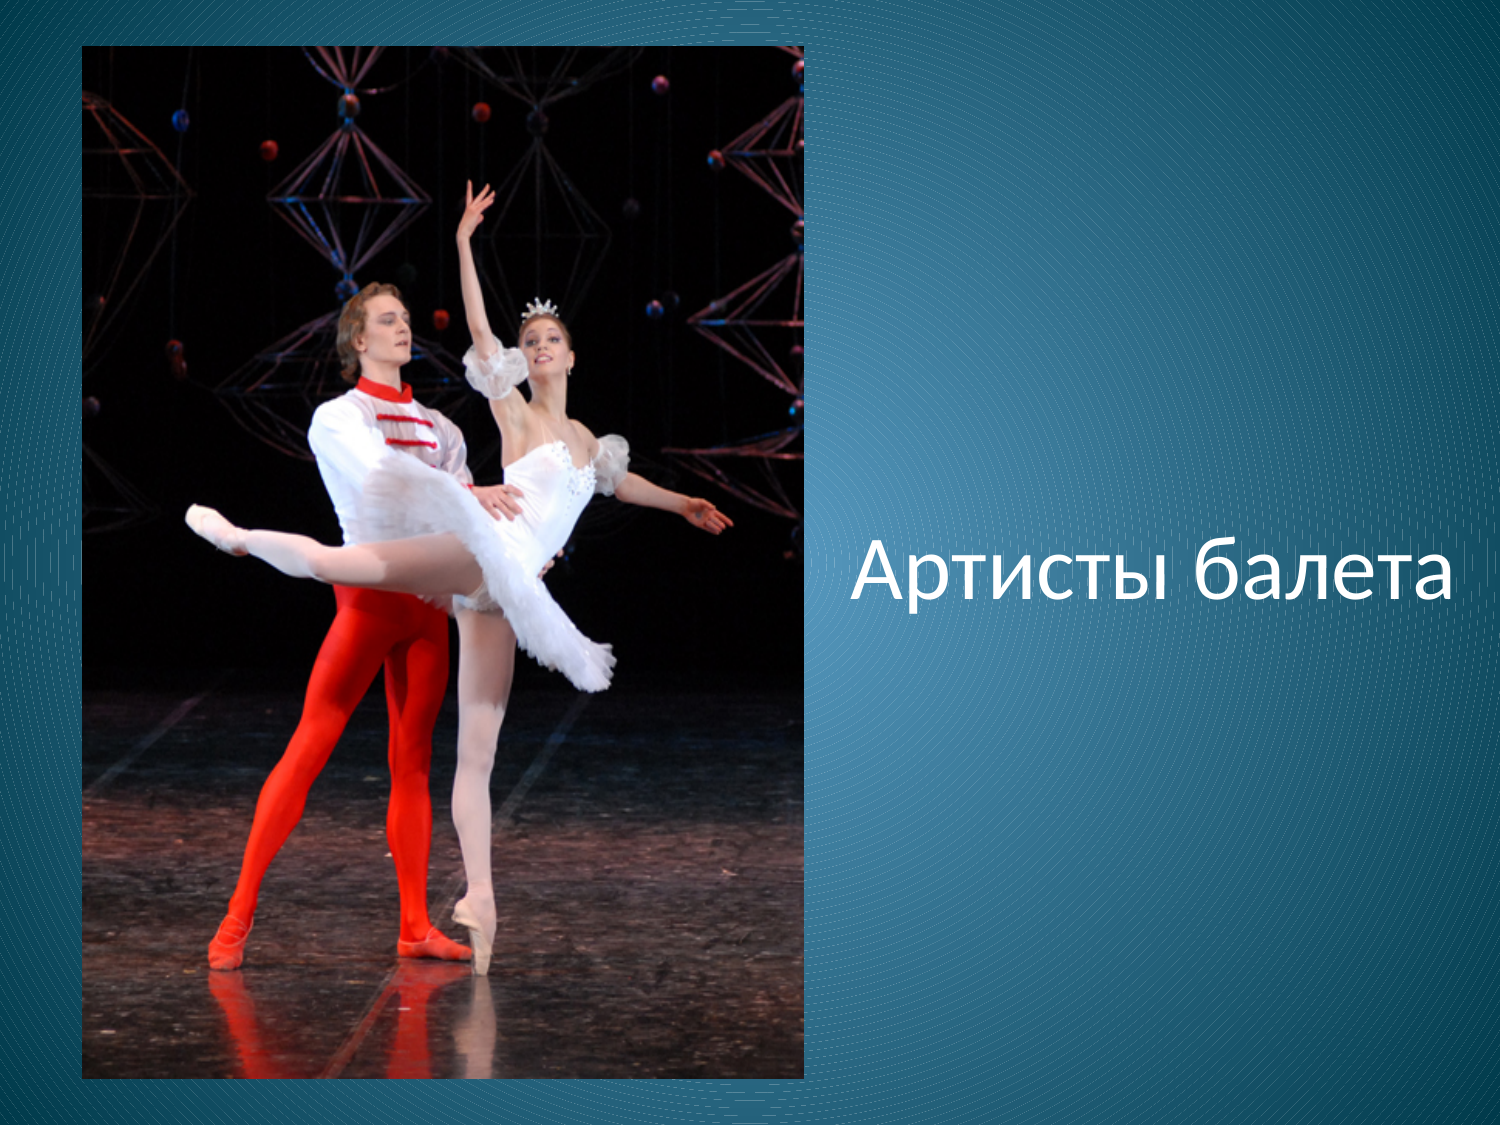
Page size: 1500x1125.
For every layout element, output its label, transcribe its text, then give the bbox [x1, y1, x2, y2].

text_box Артисты балета [835, 500, 1473, 626]
picture [81, 46, 804, 1080]
